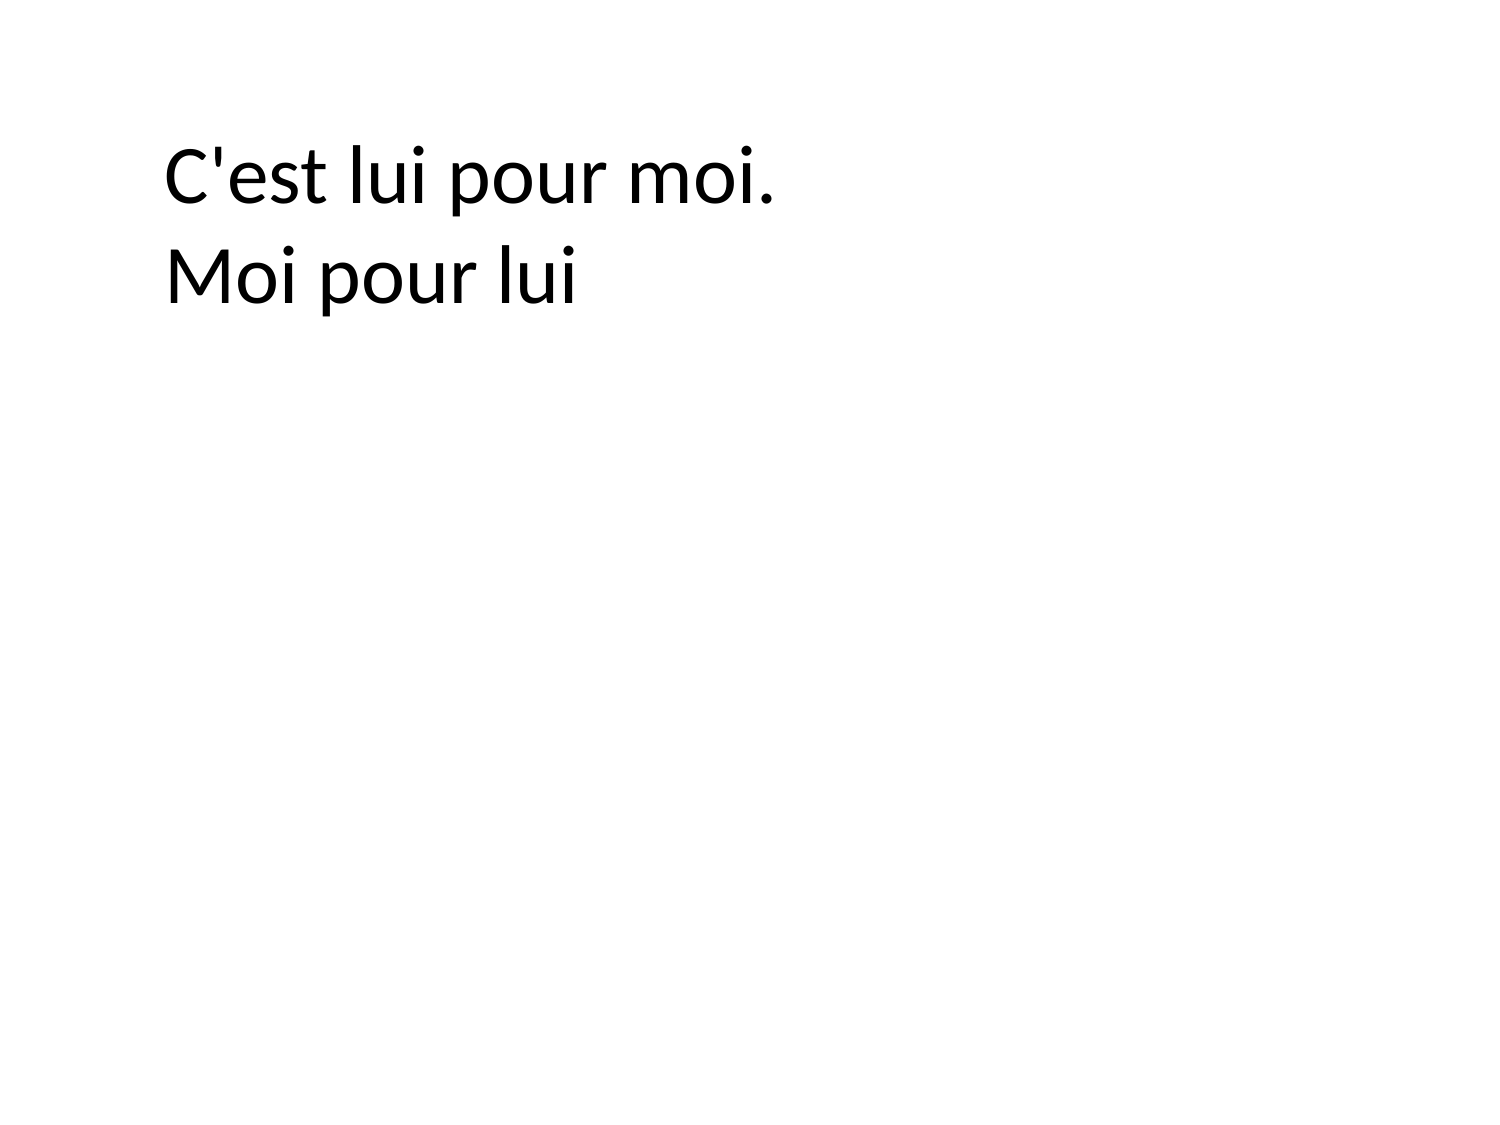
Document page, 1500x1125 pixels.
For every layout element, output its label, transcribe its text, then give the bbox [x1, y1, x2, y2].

text_box C'est lui pour moi. Moi pour lui [149, 112, 1500, 428]
